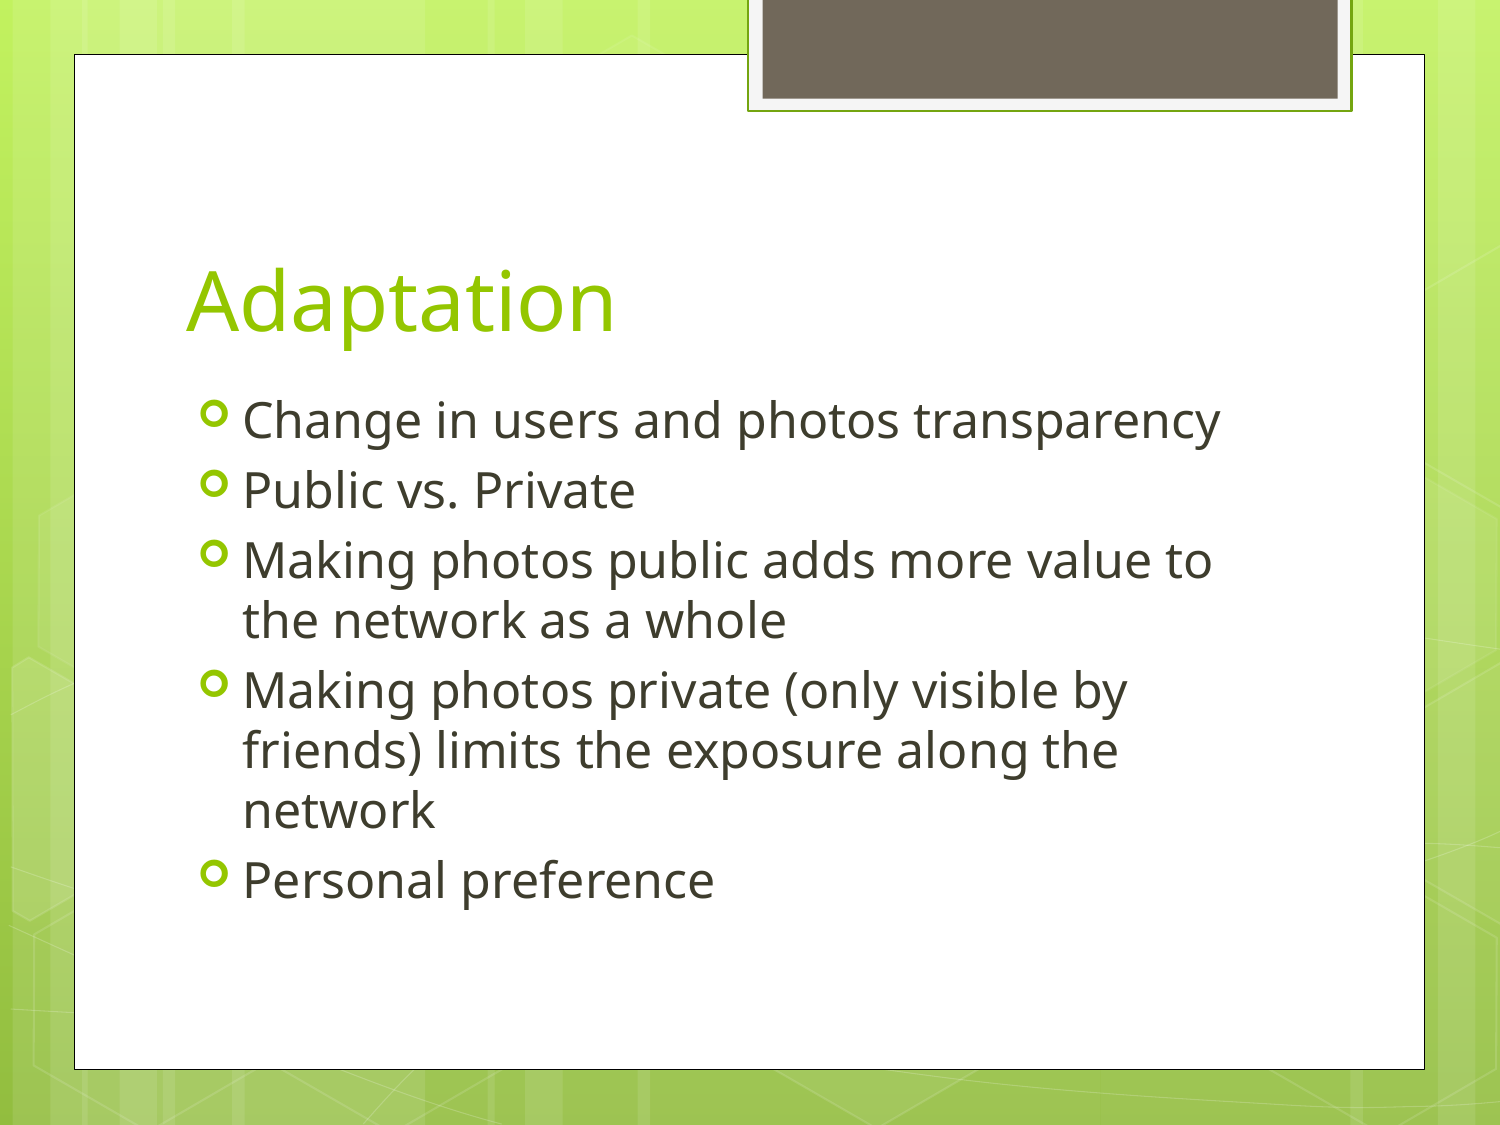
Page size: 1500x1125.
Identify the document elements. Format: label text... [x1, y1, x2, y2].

list Change in users and photos transparency Public vs. Private Making photos public adds more value to the network as a whole Making photos private (only visible by friends) limits the exposure along the network Personal preference [171, 381, 1283, 957]
title Adaptation [171, 168, 1324, 357]
